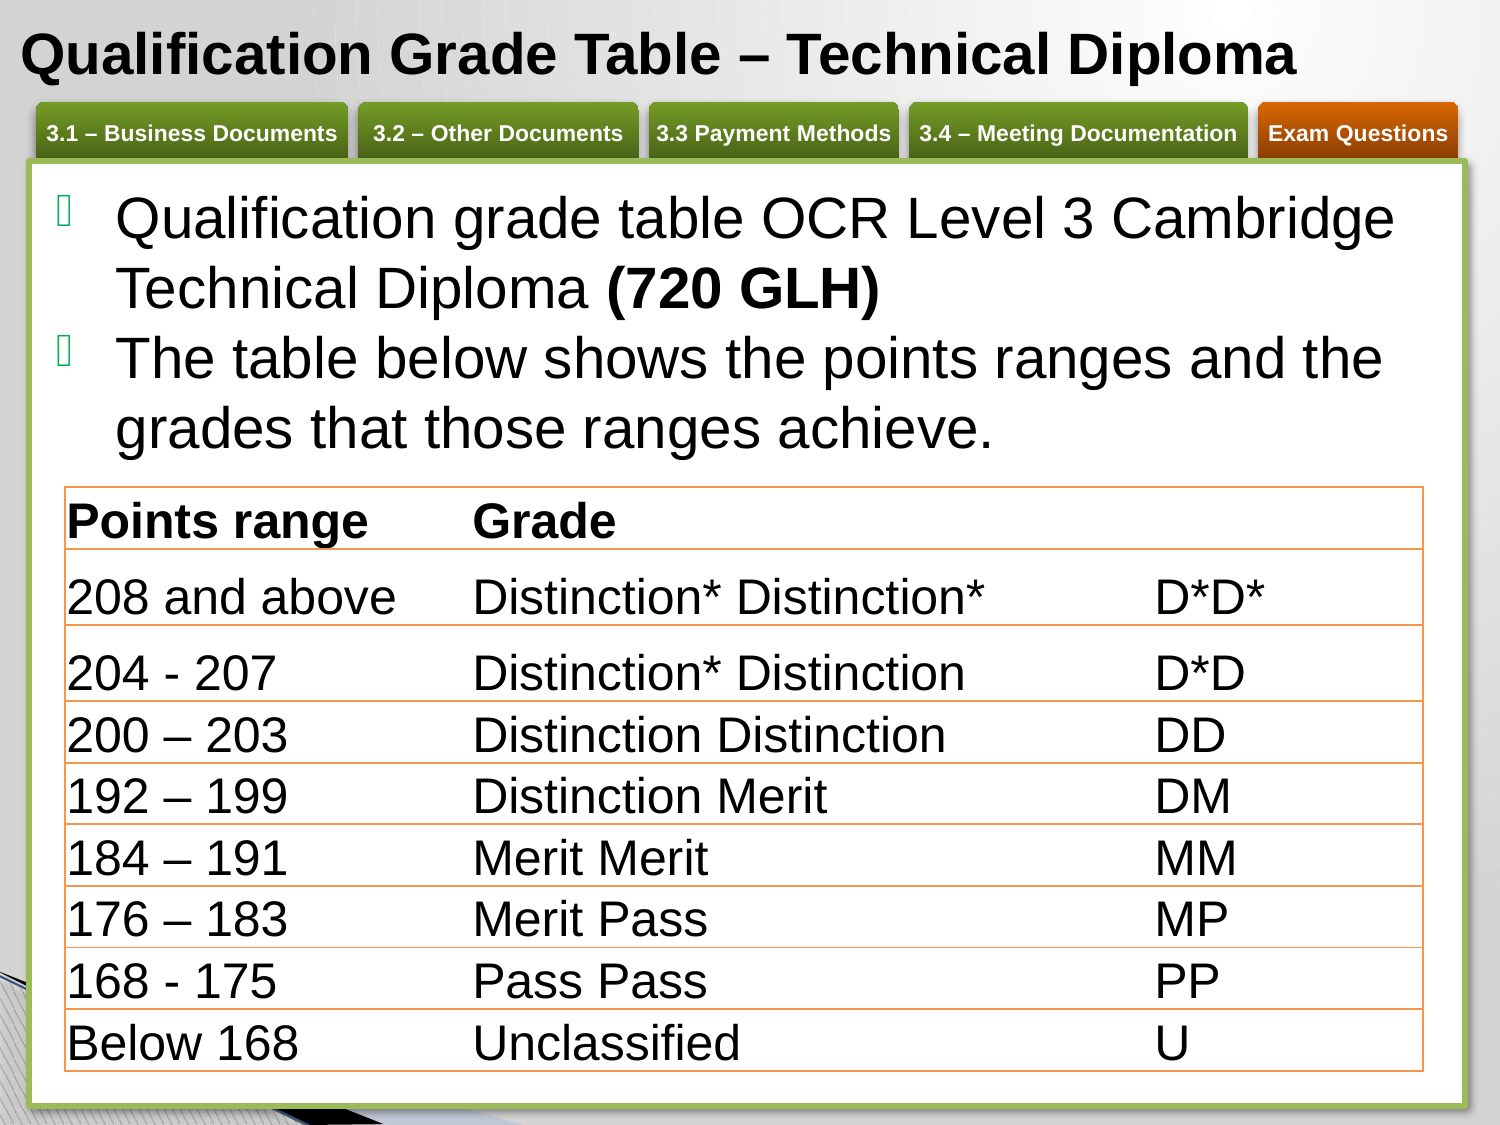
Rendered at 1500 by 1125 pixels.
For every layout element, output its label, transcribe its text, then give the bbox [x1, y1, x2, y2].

table_header [1153, 488, 1422, 548]
table_cell DD [1153, 702, 1422, 762]
table_cell Below 168 [66, 1010, 471, 1070]
table_cell Unclassified [471, 1010, 1153, 1070]
table_cell 208 and above [66, 550, 471, 624]
picture [281, 1114, 303, 1125]
table_cell 192 – 199 [66, 764, 471, 823]
table_cell Distinction Distinction [471, 702, 1153, 762]
table_cell Merit Merit [471, 825, 1153, 885]
table_cell Distinction* Distinction [471, 626, 1153, 700]
table_cell U [1153, 1010, 1422, 1070]
table_cell DM [1153, 764, 1422, 823]
table_cell MP [1153, 887, 1422, 947]
table_cell Distinction* Distinction* [471, 550, 1153, 624]
table_cell 168 - 175 [66, 948, 471, 1008]
table_header Grade [471, 488, 1153, 548]
table_cell 176 – 183 [66, 887, 471, 947]
table_cell Distinction Merit [471, 764, 1153, 823]
table_cell Pass Pass [471, 948, 1153, 1008]
table_cell 200 – 203 [66, 702, 471, 762]
title Qualification Grade Table – Technical Diploma [5, 0, 1447, 102]
text_box Qualification grade table OCR Level 3 Cambridge Technical Diploma (720 GLH) The table below shows the points ranges and the grades that those ranges achieve. [41, 172, 1447, 468]
table_cell MM [1153, 825, 1422, 885]
text_box e [551, 0, 603, 5]
table_cell D*D [1153, 626, 1422, 700]
table_cell 184 – 191 [66, 825, 471, 885]
table_header Points range [66, 488, 471, 548]
table_cell 204 - 207 [66, 626, 471, 700]
table_cell Merit Pass [471, 887, 1153, 947]
table_cell D*D* [1153, 550, 1422, 624]
table_cell PP [1153, 948, 1422, 1008]
